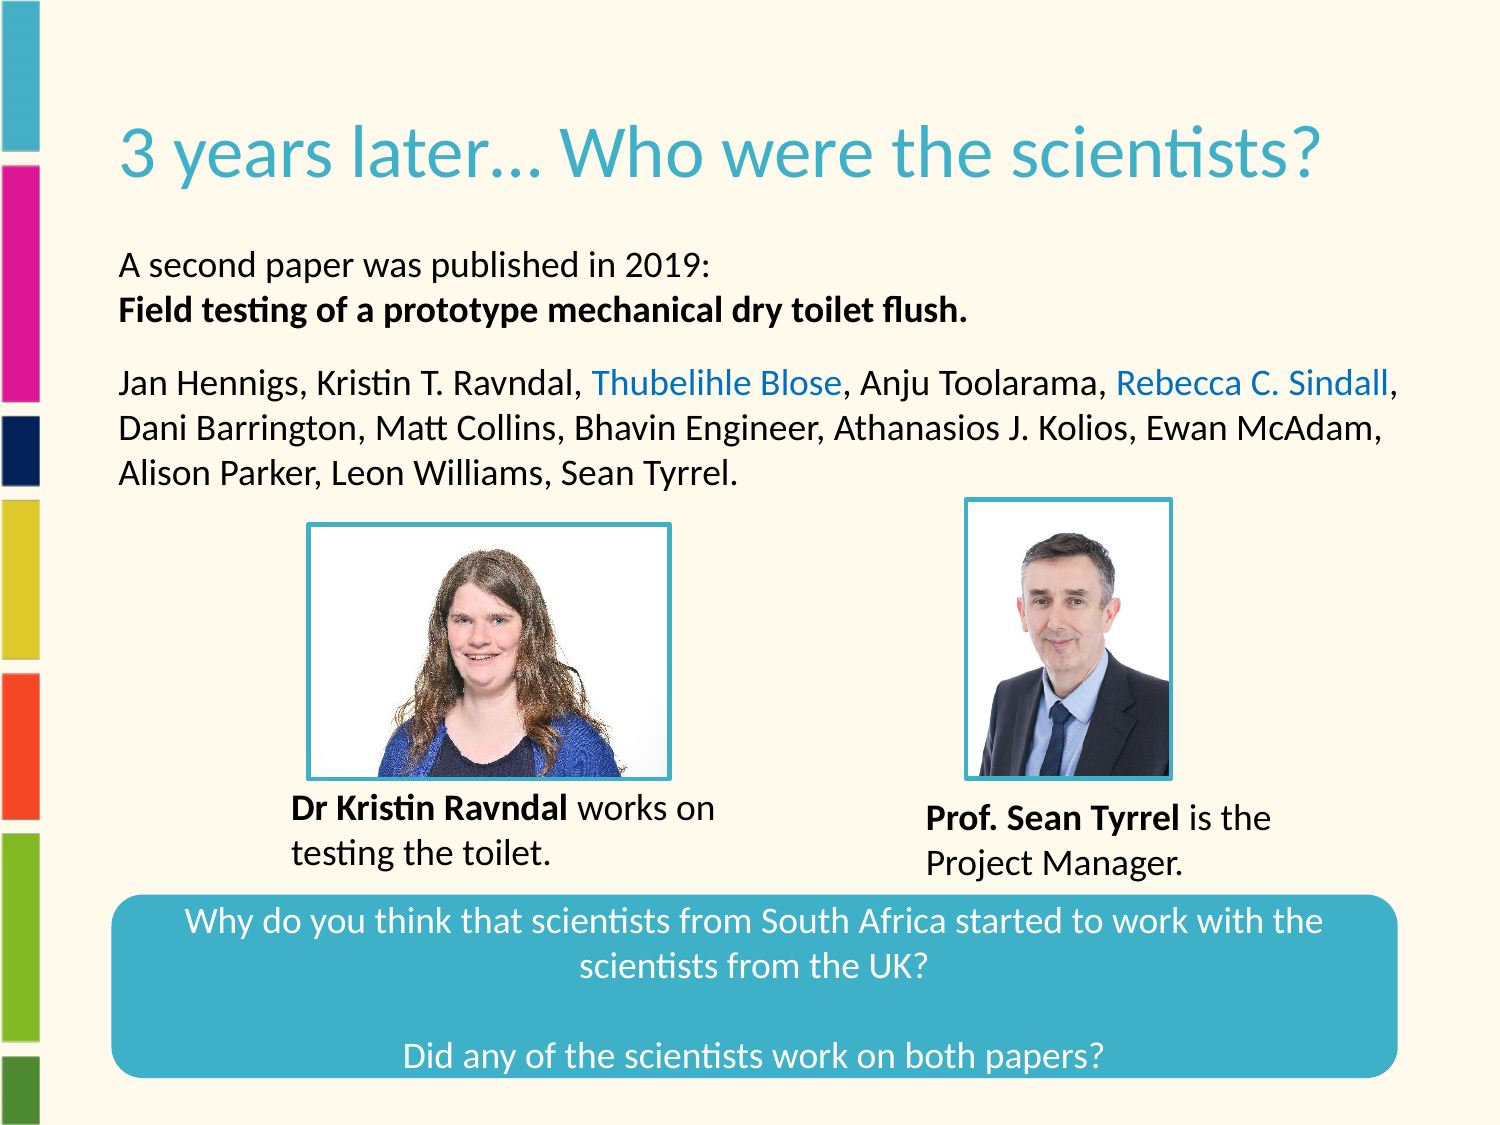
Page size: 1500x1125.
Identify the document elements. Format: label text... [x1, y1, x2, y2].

title 3 years later… Who were the scientists? [103, 59, 1397, 232]
text_box Prof. Sean Tyrrel is the Project Manager. [910, 785, 1293, 890]
picture [310, 526, 668, 777]
text_box Dr Kristin Ravndal works on testing the toilet. [276, 775, 738, 881]
text_box Jan Hennigs, Kristin T. Ravndal, Thubelihle Blose, Anju Toolarama, Rebecca C. Sindall, Dani Barrington, Matt Collins, Bhavin Engineer, Athanasios J. Kolios, Ewan McAdam, Alison Parker, Leon Williams, Sean Tyrrel. [103, 350, 1436, 500]
picture [2, 1, 39, 1124]
text_box A second paper was published in 2019: Field testing of a prototype mechanical dry toilet flush. [103, 232, 1419, 338]
picture [968, 501, 1169, 777]
text_box Why do you think that scientists from South Africa started to work with the scientists from the UK? Did any of the scientists work on both papers? [111, 894, 1398, 1079]
